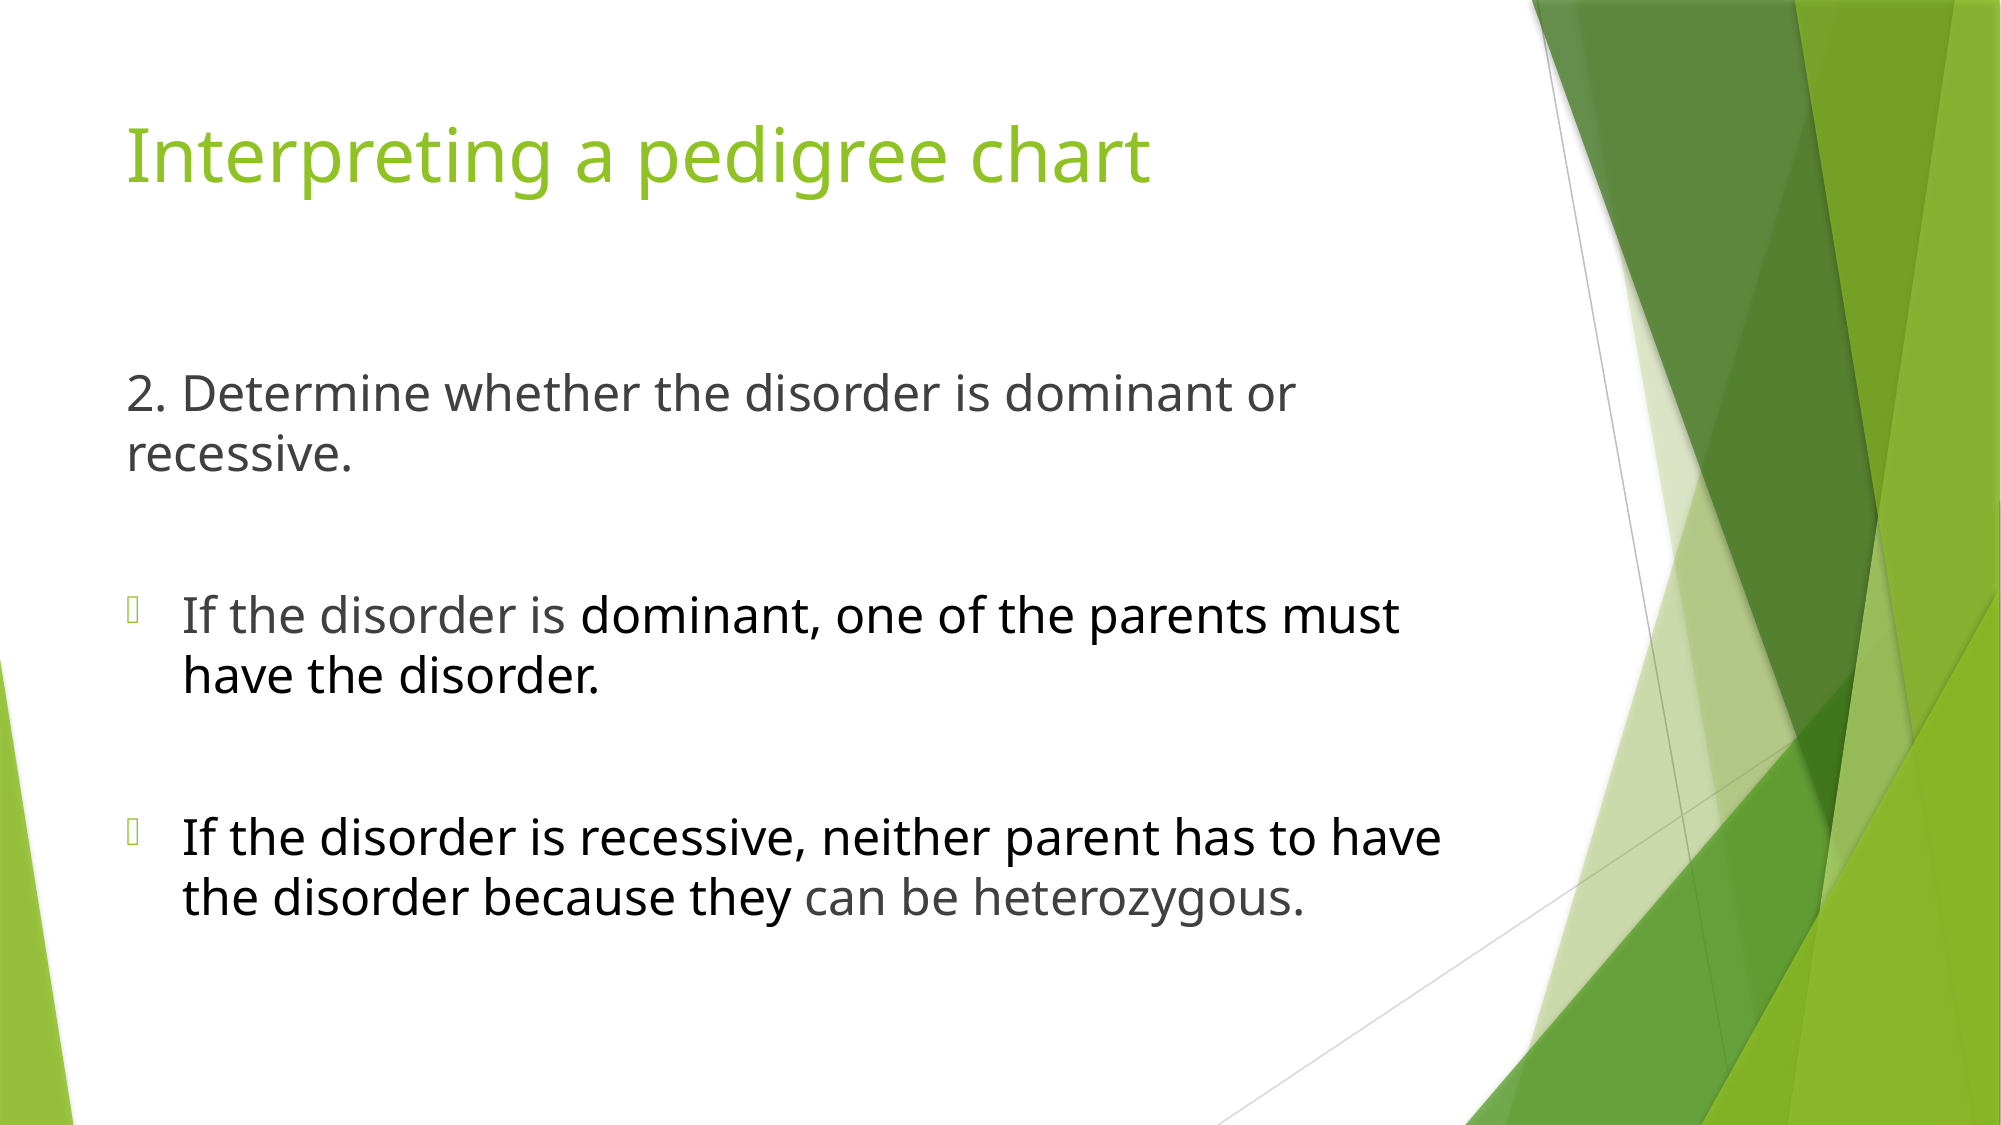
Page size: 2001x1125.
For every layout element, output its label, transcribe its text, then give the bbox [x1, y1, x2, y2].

list 2. Determine whether the disorder is dominant or recessive. If the disorder is dominant, one of the parents must have the disorder. If the disorder is recessive, neither parent has to have the disorder because they can be heterozygous. [111, 354, 1522, 992]
title Interpreting a pedigree chart [111, 99, 1522, 317]
